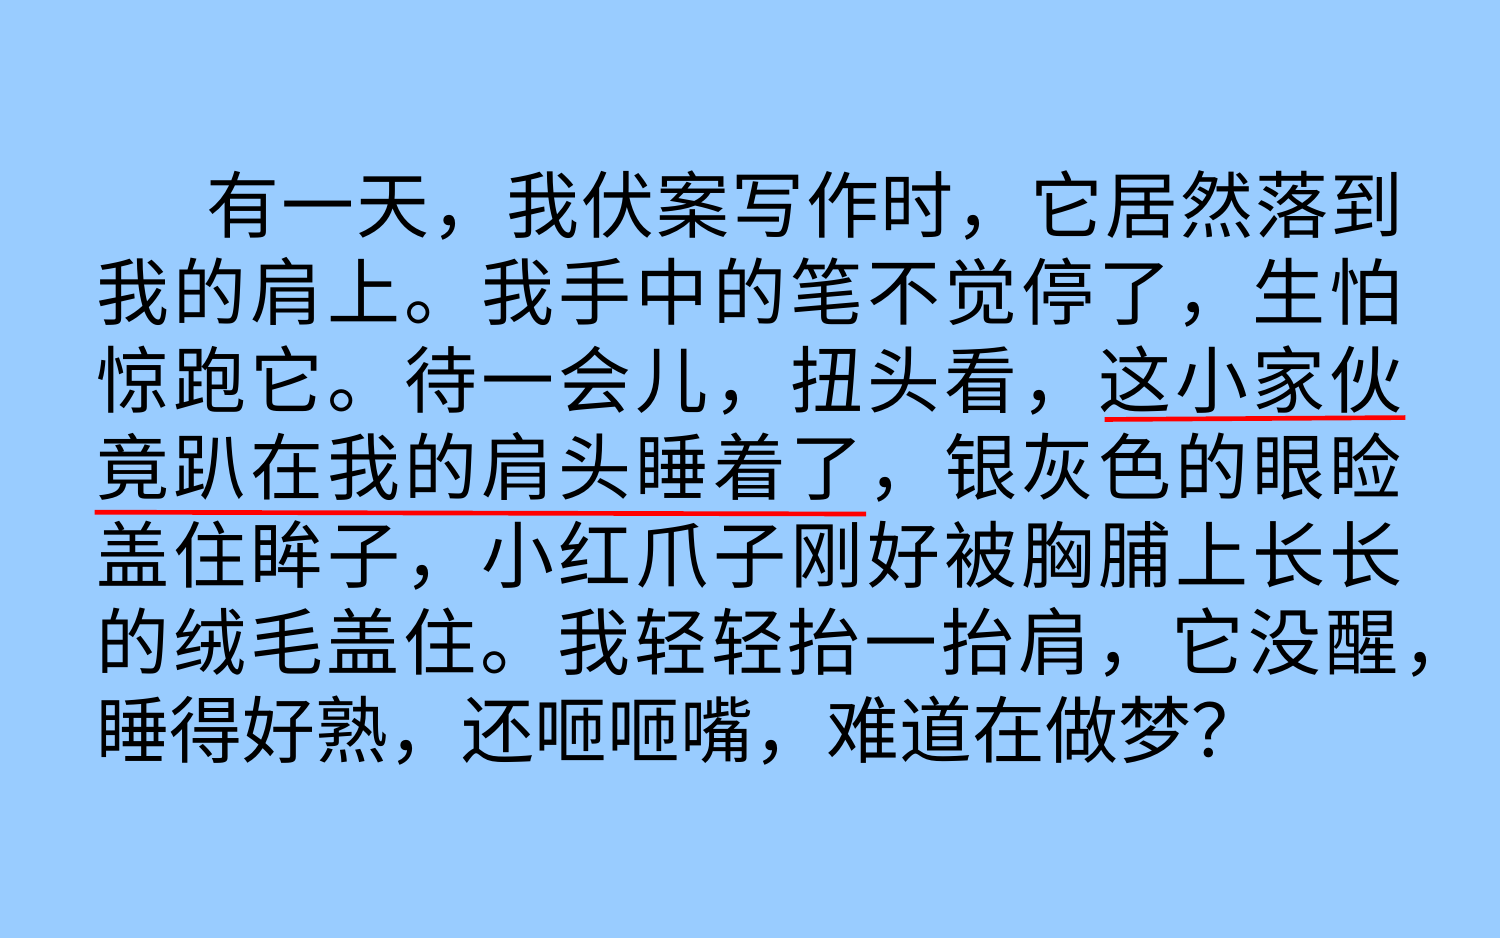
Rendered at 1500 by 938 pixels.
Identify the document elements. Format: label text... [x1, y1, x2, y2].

text_box 有一天，我伏案写作时，它居然落到我的肩上。我手中的笔不觉停了，生怕惊跑它。待一会儿，扭头看，这小家伙竟趴在我的肩头睡着了，银灰色的眼睑盖住眸子，小红爪子刚好被胸脯上长长的绒毛盖住。我轻轻抬一抬肩，它没醒，睡得好熟，还咂咂嘴，难道在做梦？ [81, 151, 1419, 780]
picture [416, 218, 1084, 719]
